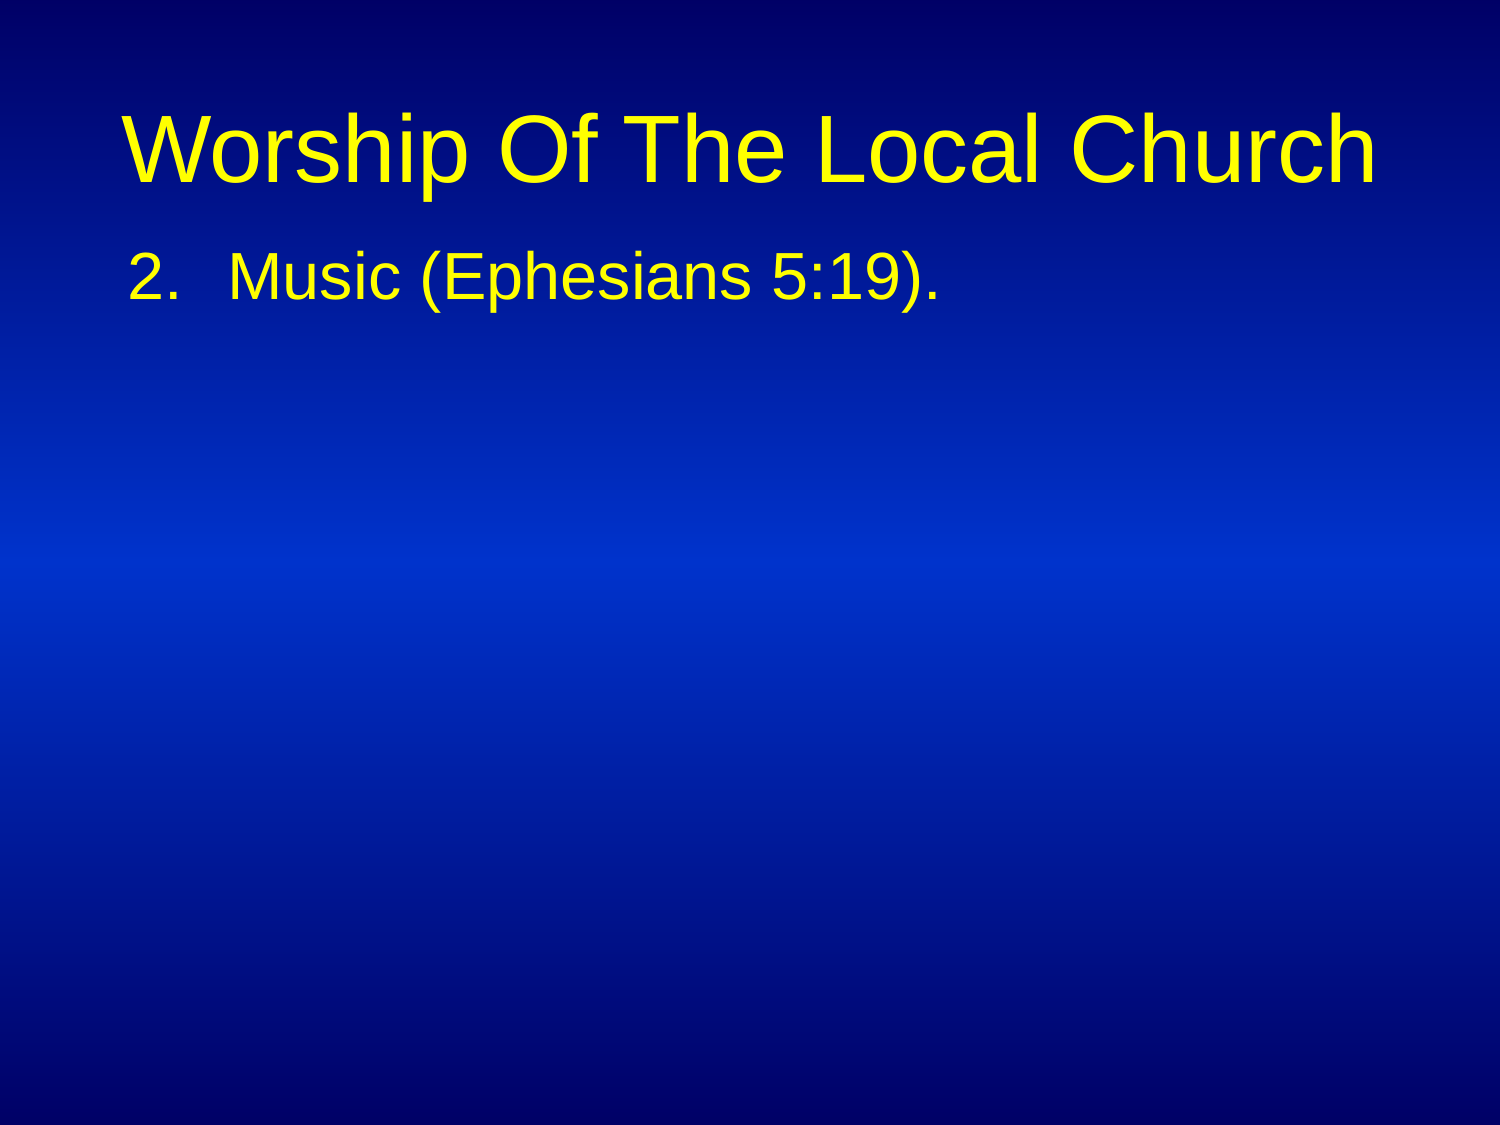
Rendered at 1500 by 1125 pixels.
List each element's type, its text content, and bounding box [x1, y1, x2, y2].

title Worship Of The Local Church [37, 50, 1463, 238]
list Music (Ephesians 5:19). [112, 224, 1463, 1125]
